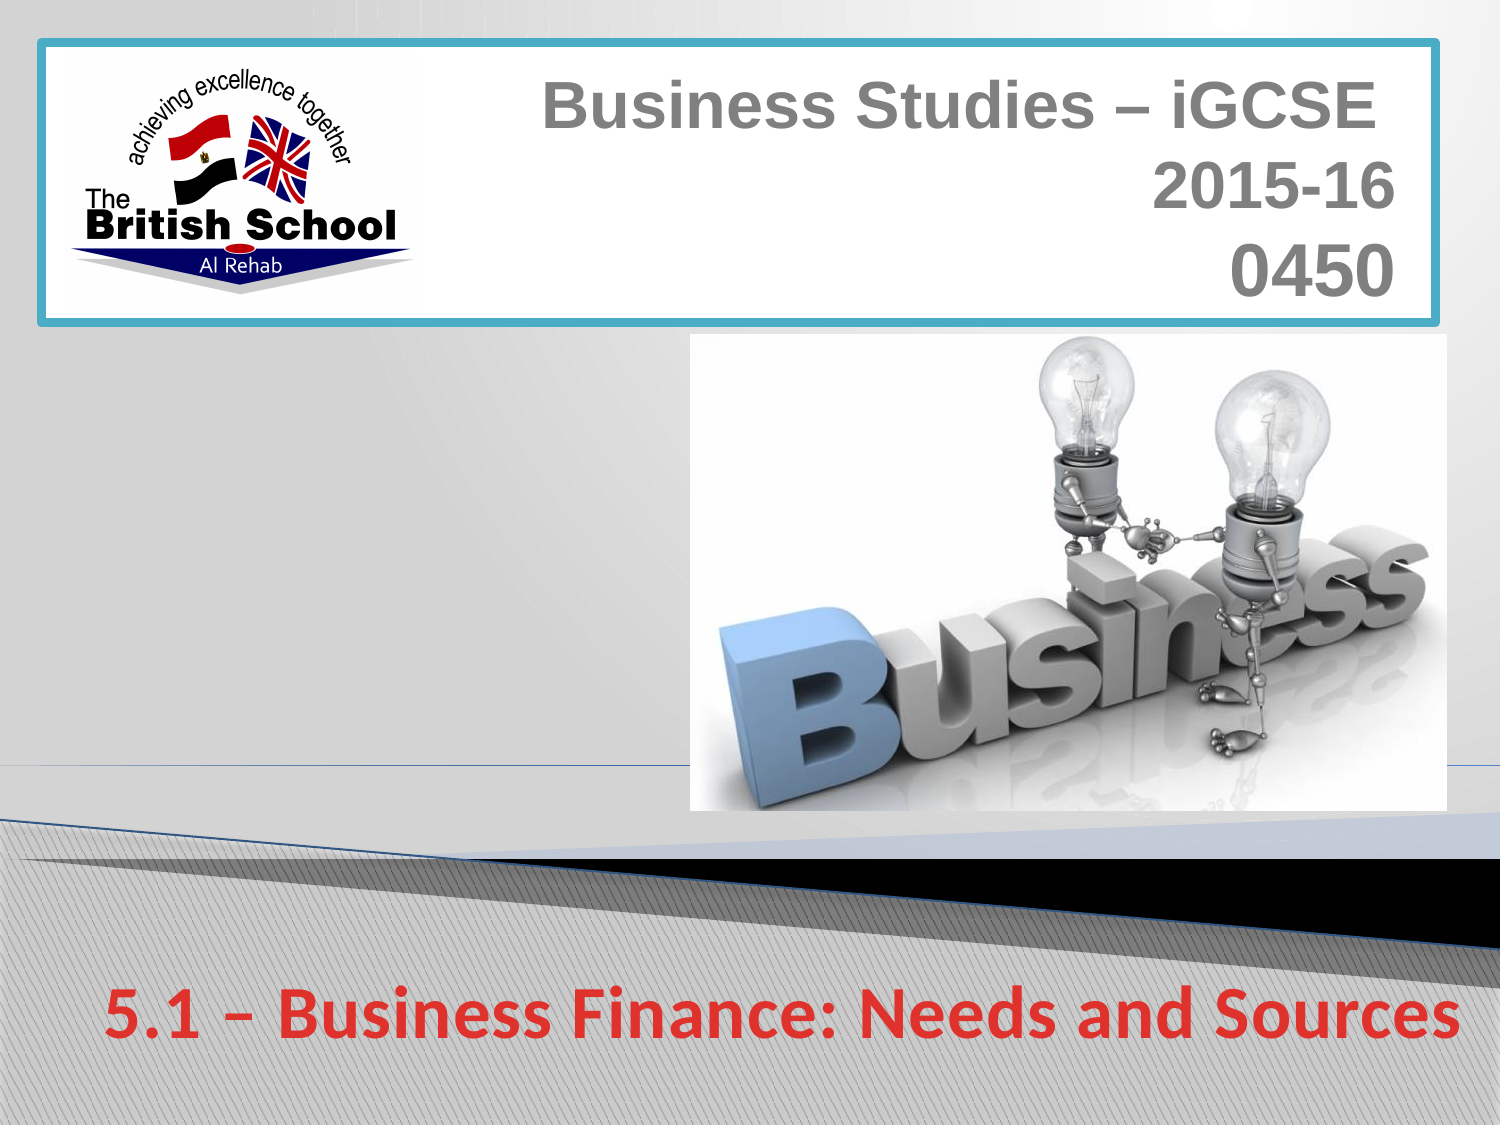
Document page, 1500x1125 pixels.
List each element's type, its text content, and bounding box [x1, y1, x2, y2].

subtitle 5.1 – Business Finance: Needs and Sources [64, 955, 1483, 1083]
text_box [37, 38, 1440, 327]
picture [5, 859, 1500, 989]
text_box Business Studies – iGCSE 2015-16 0450 [420, 54, 1412, 320]
picture [690, 334, 1448, 811]
picture [64, 54, 420, 312]
